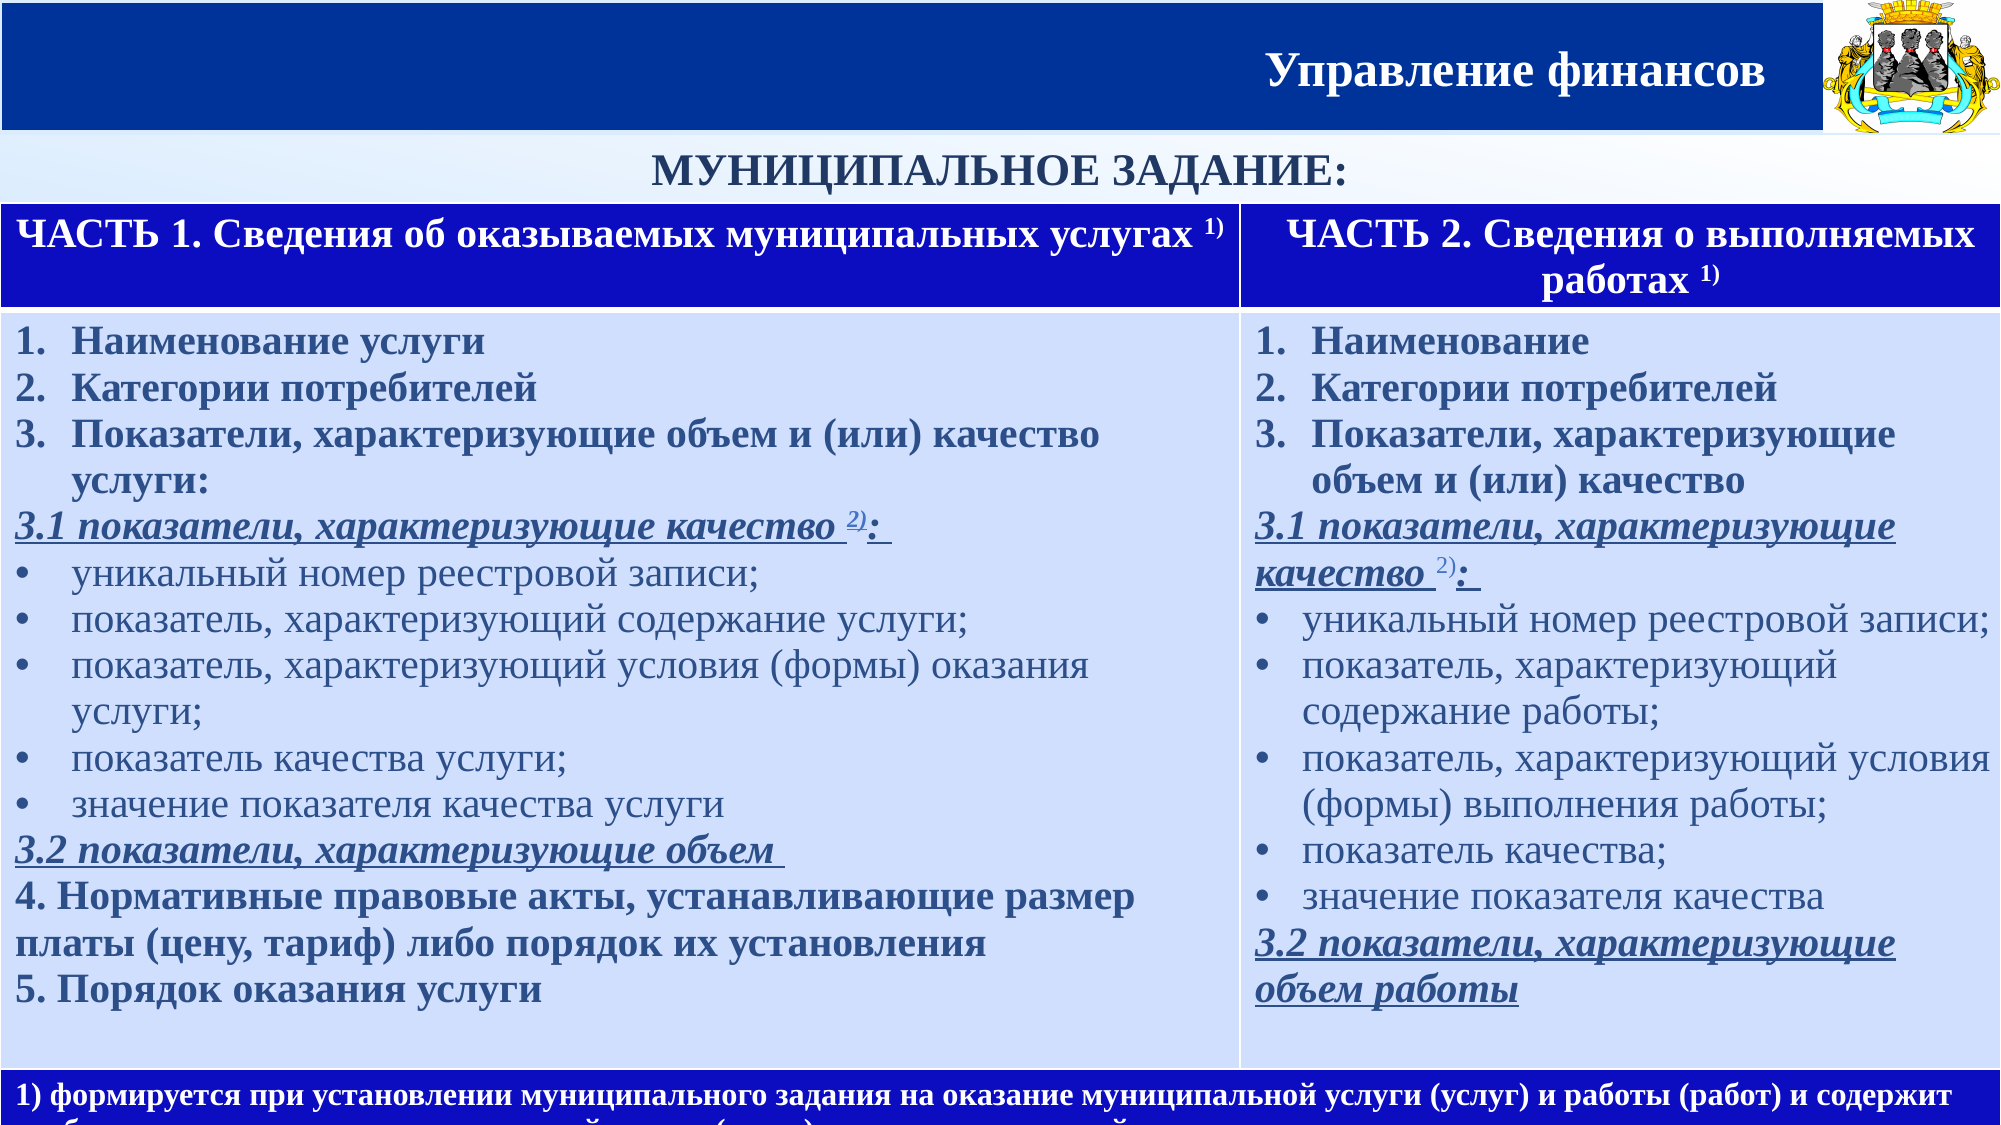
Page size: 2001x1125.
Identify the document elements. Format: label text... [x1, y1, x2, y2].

table_cell Наименование услуги Категории потребителей Показатели, характеризующие объем и (или) качество услуги: 3.1 показатели, характеризующие качество 2): уникальный номер реестровой записи; показатель, характеризующий содержание услуги; показатель, характеризующий условия (формы) оказания услуги; показатель качества услуги; значение показателя качества услуги 3.2 показатели, характеризующие объем 4. Нормативные правовые акты, устанавливающие размер платы (цену, тариф) либо порядок их установления 5. Порядок оказания услуги [1, 313, 1239, 1068]
text_box Управление финансов [0, 0, 1823, 134]
table_cell 1) формируется при установлении муниципального задания на оказание муниципальной услуги (услуг) и работы (работ) и содержит требования к оказанию муниципальной услуги (услуг) раздельно по каждой из муниципальных услуг с указанием порядкового номера раздела 2) заполняется при установлении показателей, характеризующих качество работы, в ведомственном перечне муниципальных услуг и работ [1, 1070, 2000, 1125]
table_header ЧАСТЬ 1. Сведения об оказываемых муниципальных услугах 1) [1, 204, 1239, 307]
table_cell Наименование Категории потребителей Показатели, характеризующие объем и (или) качество 3.1 показатели, характеризующие качество 2): уникальный номер реестровой записи; показатель, характеризующий содержание работы; показатель, характеризующий условия (формы) выполнения работы; показатель качества; значение показателя качества 3.2 показатели, характеризующие объем работы [1241, 313, 2000, 1068]
title муниципальное задание: [0, 134, 2000, 202]
picture [1823, 0, 2000, 134]
table_header ЧАСТЬ 2. Сведения о выполняемых работах 1) [1241, 204, 2000, 307]
